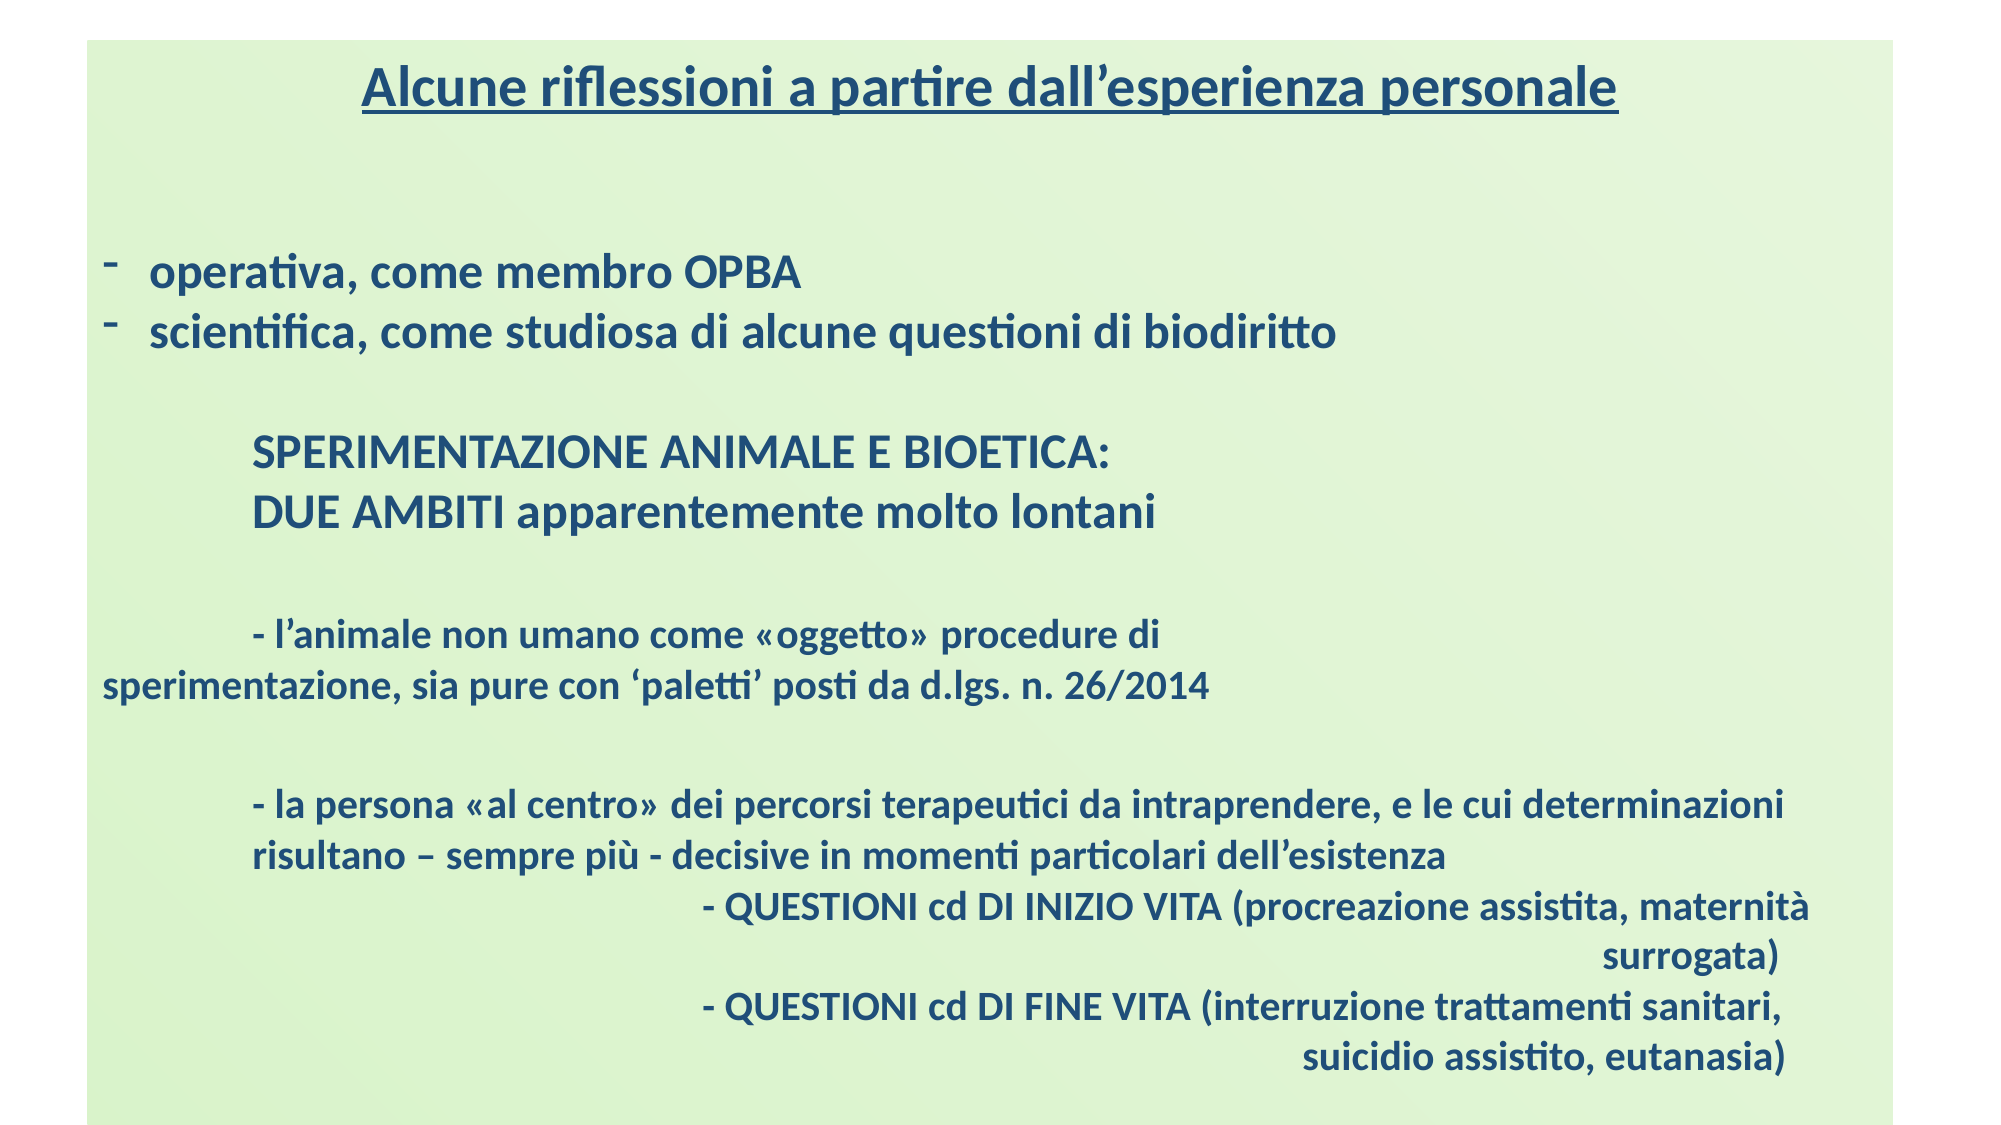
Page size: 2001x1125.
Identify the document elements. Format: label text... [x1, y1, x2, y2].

text_box Alcune riflessioni a partire dall’esperienza personale operativa, come membro OPBA scientifica, come studiosa di alcune questioni di biodiritto SPERIMENTAZIONE ANIMALE E BIOETICA: DUE AMBITI apparentemente molto lontani - l’animale non umano come «oggetto» procedure di sperimentazione, sia pure con ‘paletti’ posti da d.lgs. n. 26/2014 - la persona «al centro» dei percorsi terapeutici da intraprendere, e le cui determinazioni risultano – sempre più - decisive in momenti particolari dell’esistenza - QUESTIONI cd DI INIZIO VITA (procreazione assistita, maternità surrogata) - QUESTIONI cd DI FINE VITA (interruzione trattamenti sanitari, suicidio assistito, eutanasia) [87, 40, 1893, 1125]
